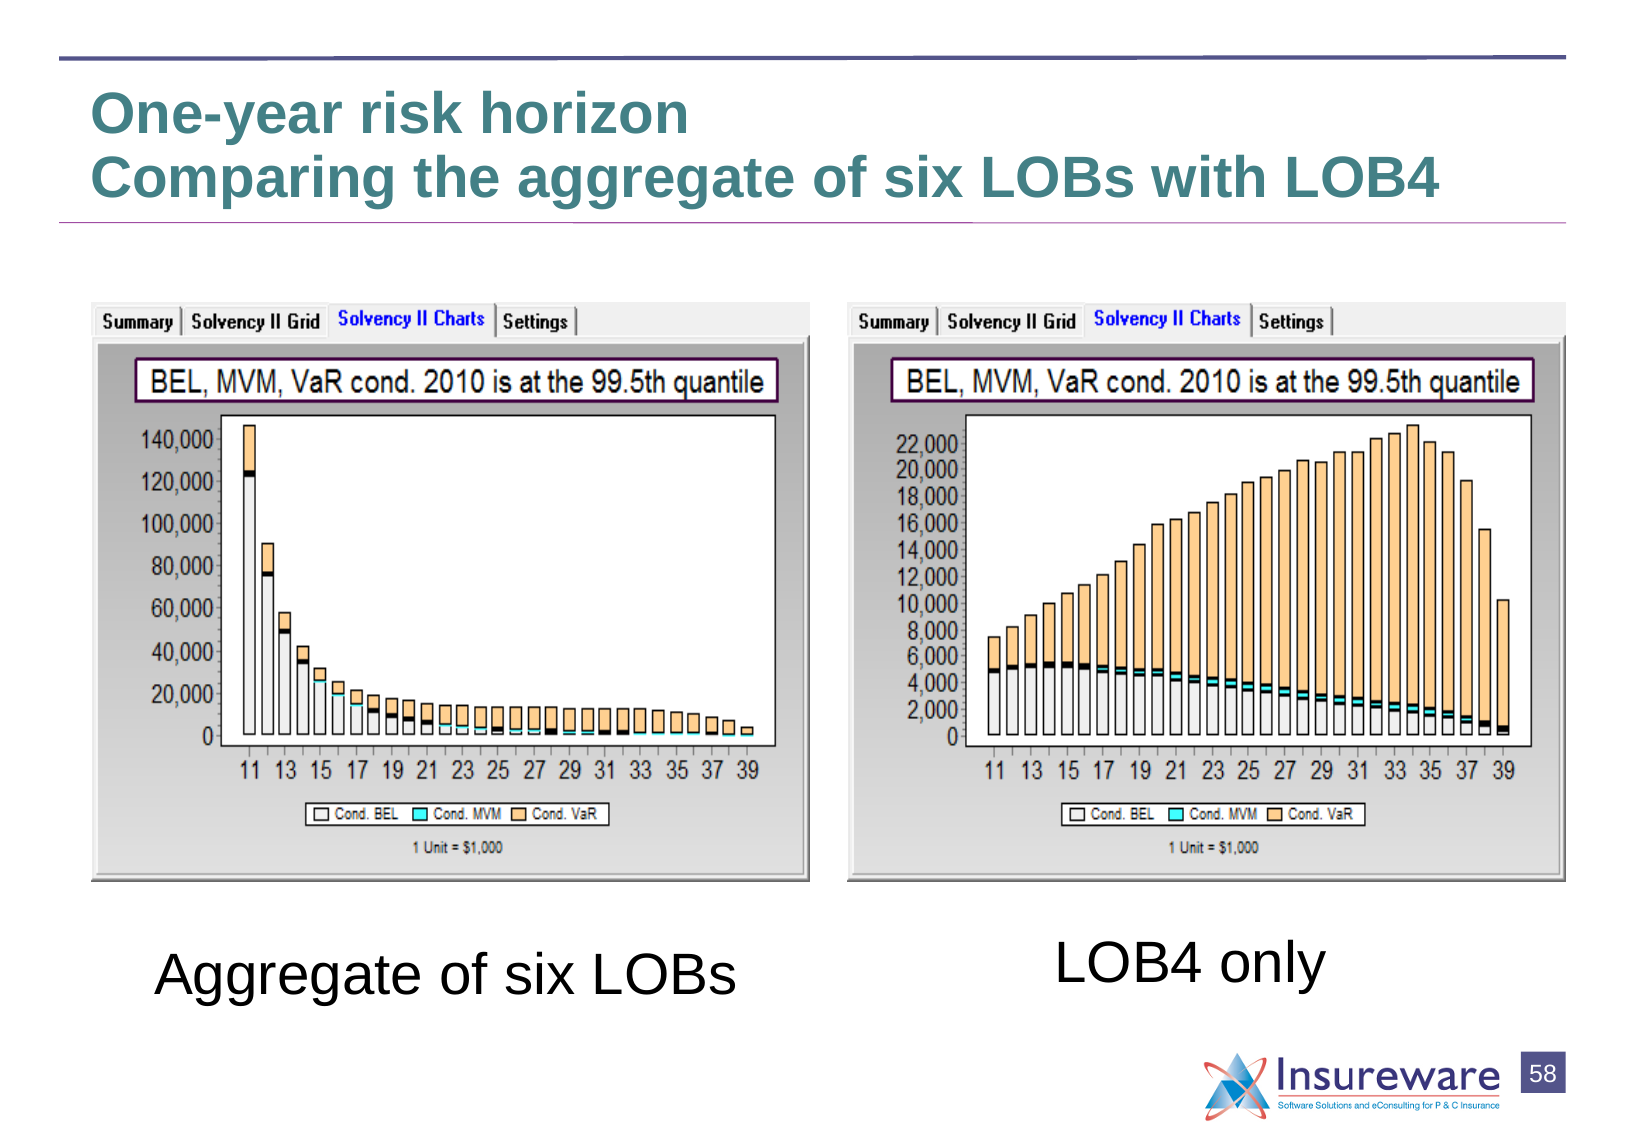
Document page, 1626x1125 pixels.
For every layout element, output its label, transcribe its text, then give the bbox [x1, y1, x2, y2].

picture [847, 302, 1566, 882]
picture [1202, 1052, 1500, 1122]
picture [91, 302, 810, 882]
text_box Aggregate of six LOBs [91, 928, 801, 1014]
title One-year risk horizon Comparing the aggregate of six LOBs with LOB4 [90, 79, 1568, 204]
list [90, 304, 1568, 1006]
slide_number 57 [1520, 1051, 1566, 1093]
text_box LOB4 only [836, 916, 1546, 1002]
